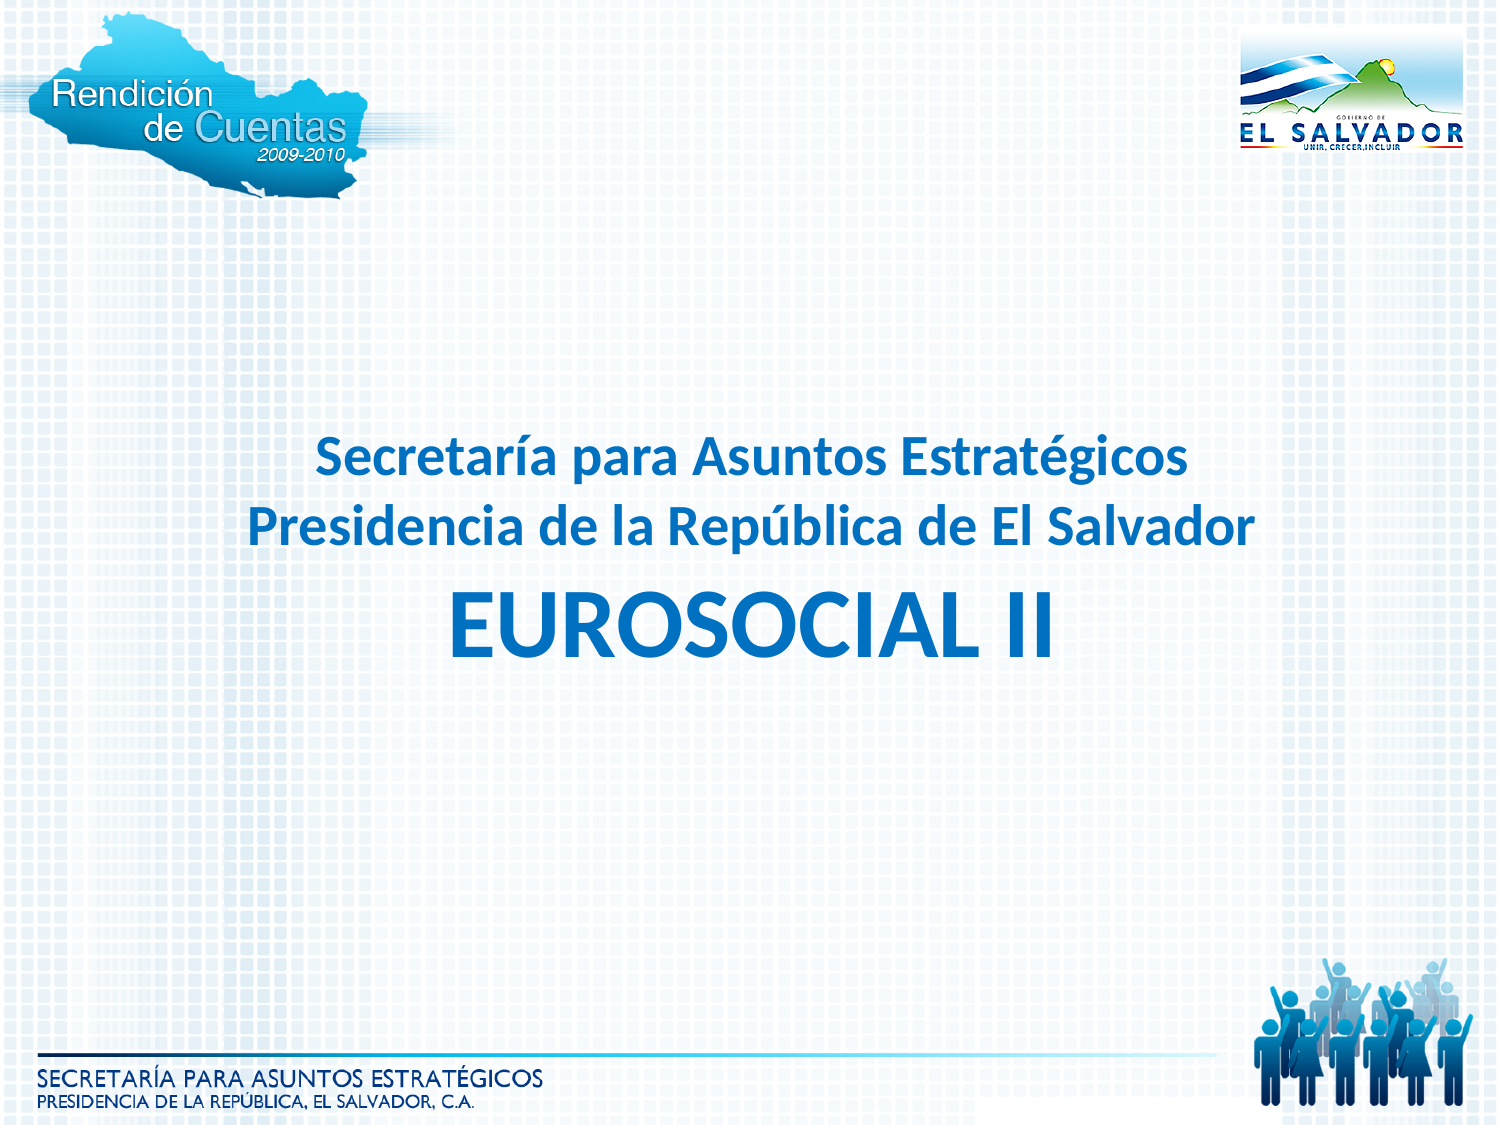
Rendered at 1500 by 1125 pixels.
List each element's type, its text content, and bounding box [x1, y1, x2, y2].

picture [0, 0, 1500, 1125]
text_box Secretaría para Asuntos Estratégicos Presidencia de la República de El Salvador EUROSOCIAL II [210, 410, 1294, 685]
